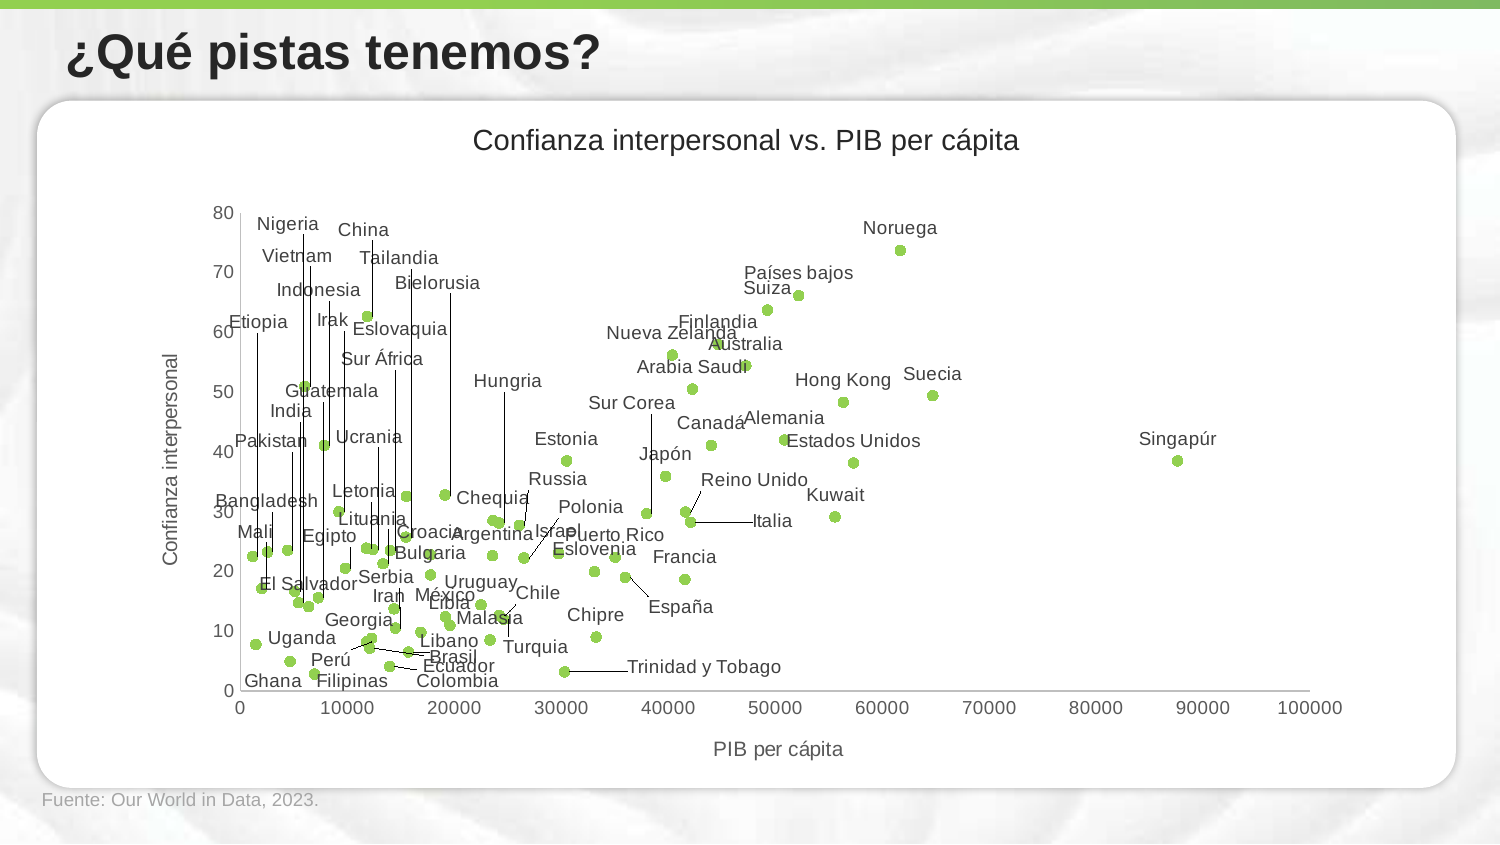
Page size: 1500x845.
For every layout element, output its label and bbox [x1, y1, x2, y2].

chart [125, 189, 1369, 792]
picture [0, 9, 1500, 844]
